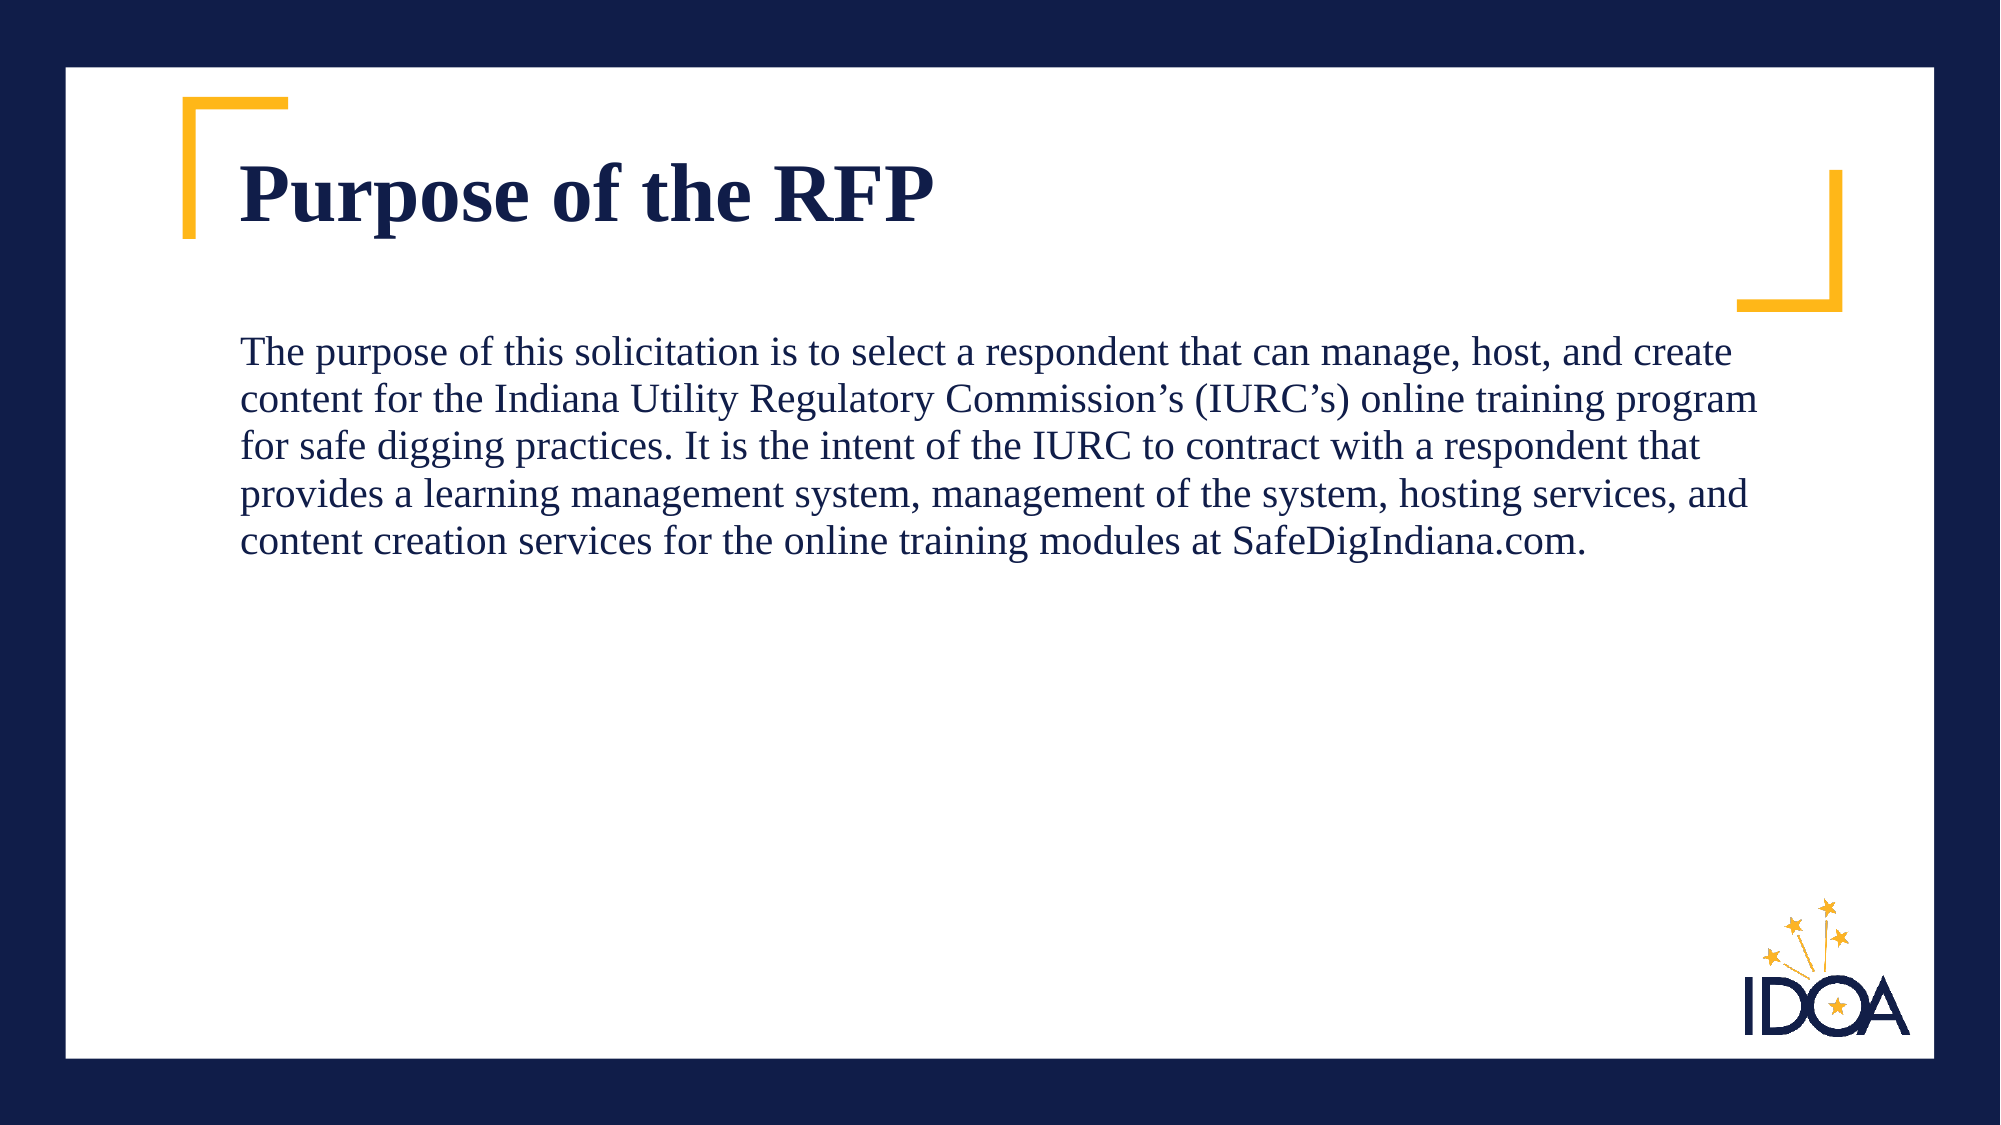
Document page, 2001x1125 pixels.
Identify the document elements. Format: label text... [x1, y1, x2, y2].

list The purpose of this solicitation is to select a respondent that can manage, host, and create content for the Indiana Utility Regulatory Commission’s (IURC’s) online training program for safe digging practices. It is the intent of the IURC to contract with a respondent that provides a learning management system, management of the system, hosting services, and content creation services for the online training modules at SafeDigIndiana.com. [225, 320, 1824, 983]
picture [1702, 857, 1959, 1114]
title Purpose of the RFP [225, 142, 1800, 279]
